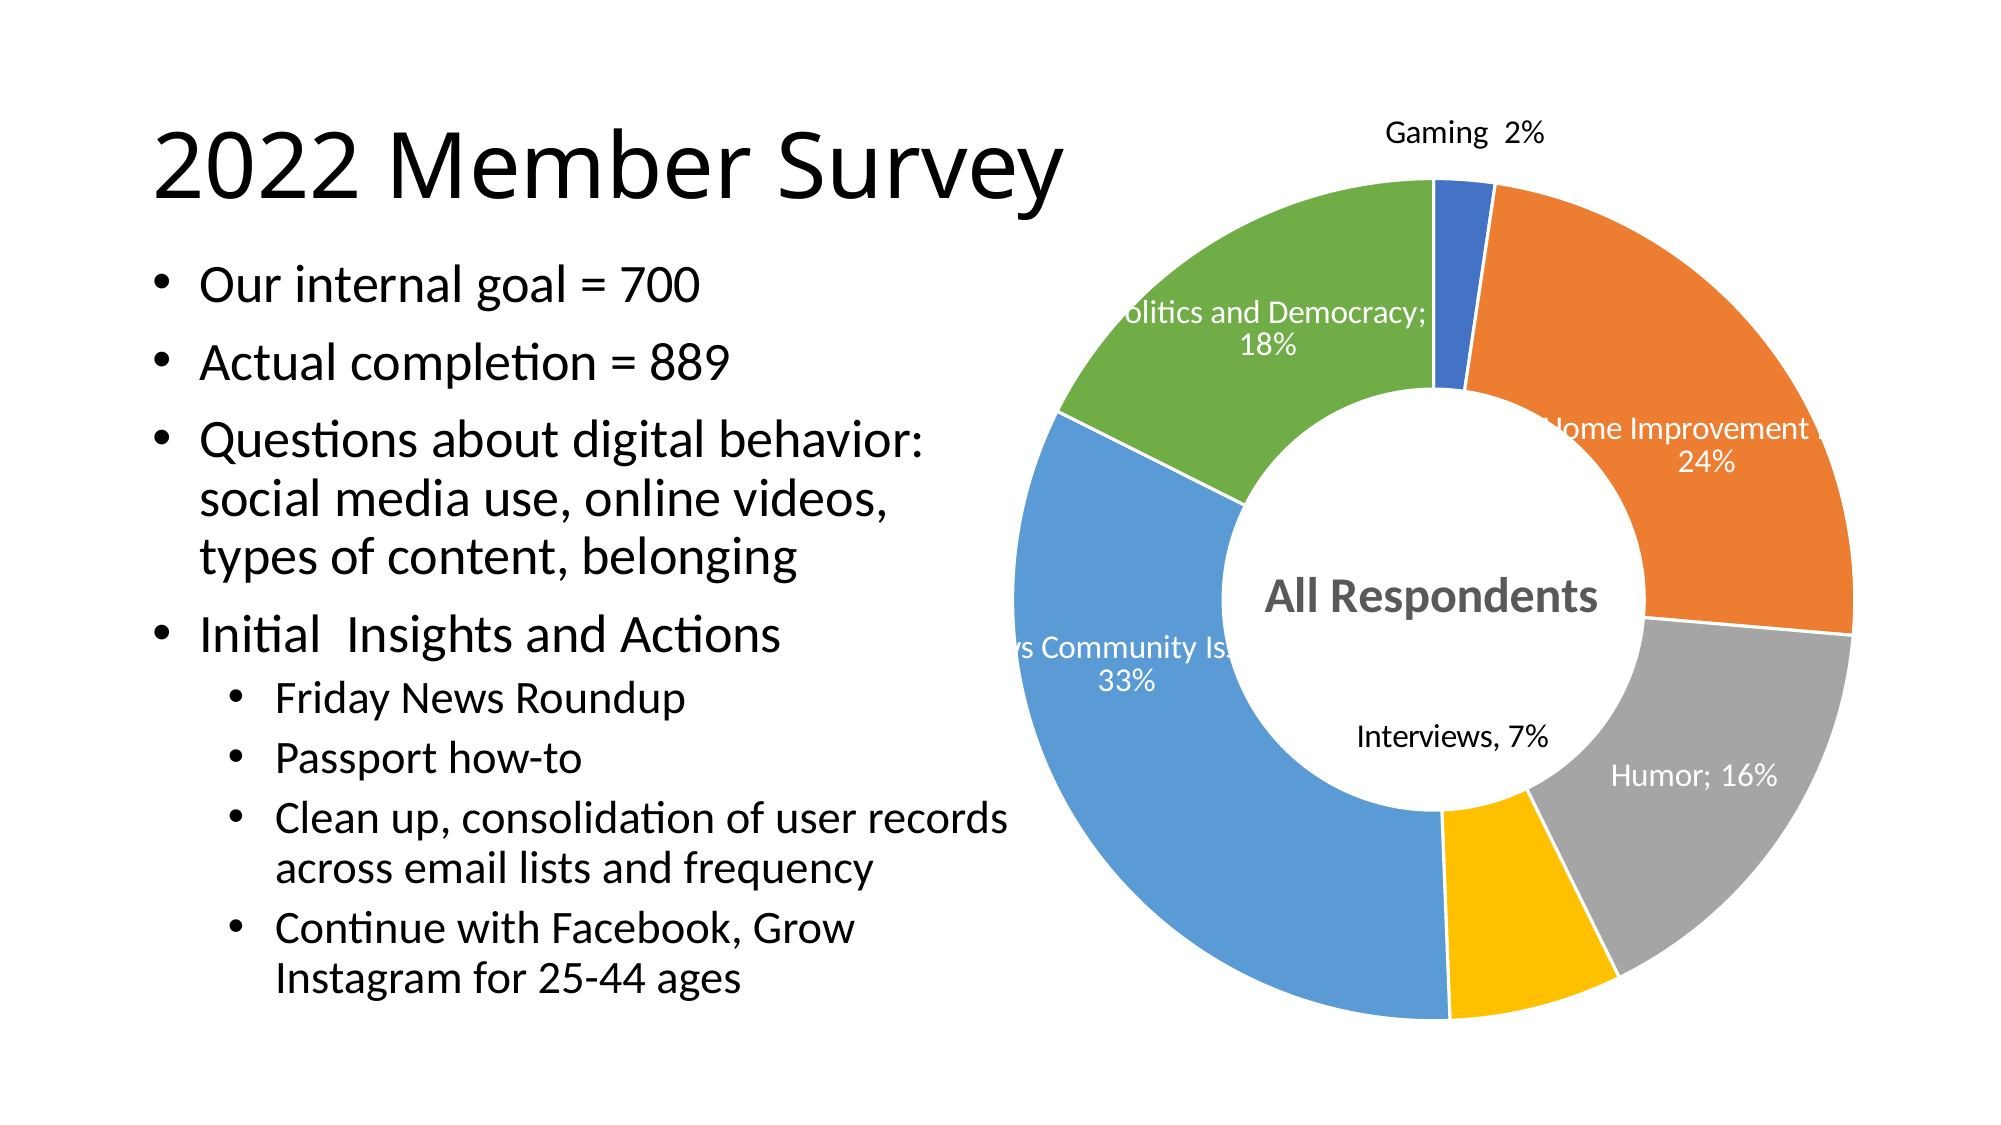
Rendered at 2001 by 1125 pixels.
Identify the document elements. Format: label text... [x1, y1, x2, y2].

chart [922, 0, 2000, 1095]
list Our internal goal = 700 Actual completion = 889 Questions about digital behavior: social media use, online videos, types of content, belonging Initial Insights and Actions Friday News Roundup Passport how-to Clean up, consolidation of user records across email lists and frequency Continue with Facebook, Grow Instagram for 25-44 ages [137, 247, 922, 1014]
title 2022 Member Survey [137, 59, 922, 247]
